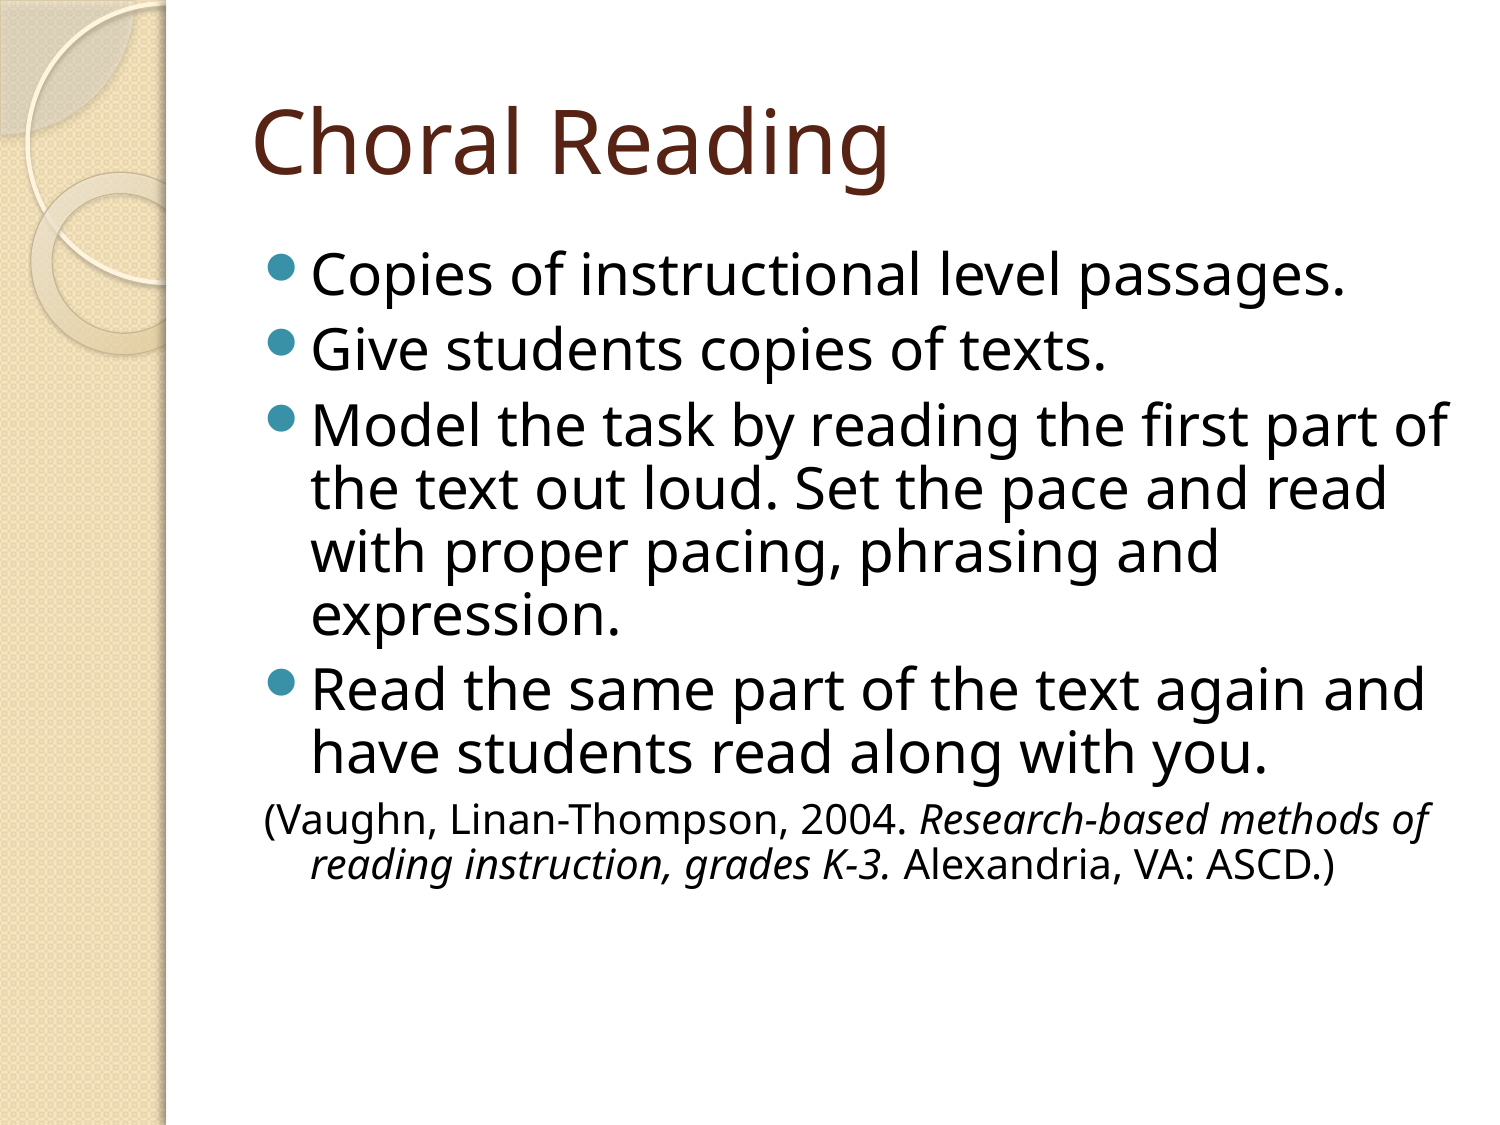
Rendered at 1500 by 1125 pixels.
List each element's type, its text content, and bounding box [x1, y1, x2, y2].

title Choral Reading [235, 45, 1466, 233]
list Copies of instructional level passages. Give students copies of texts. Model the task by reading the first part of the text out loud. Set the pace and read with proper pacing, phrasing and expression. Read the same part of the text again and have students read along with you. (Vaughn, Linan-Thompson, 2004. Research-based methods of reading instruction, grades K-3. Alexandria, VA: ASCD.) [235, 237, 1466, 1026]
